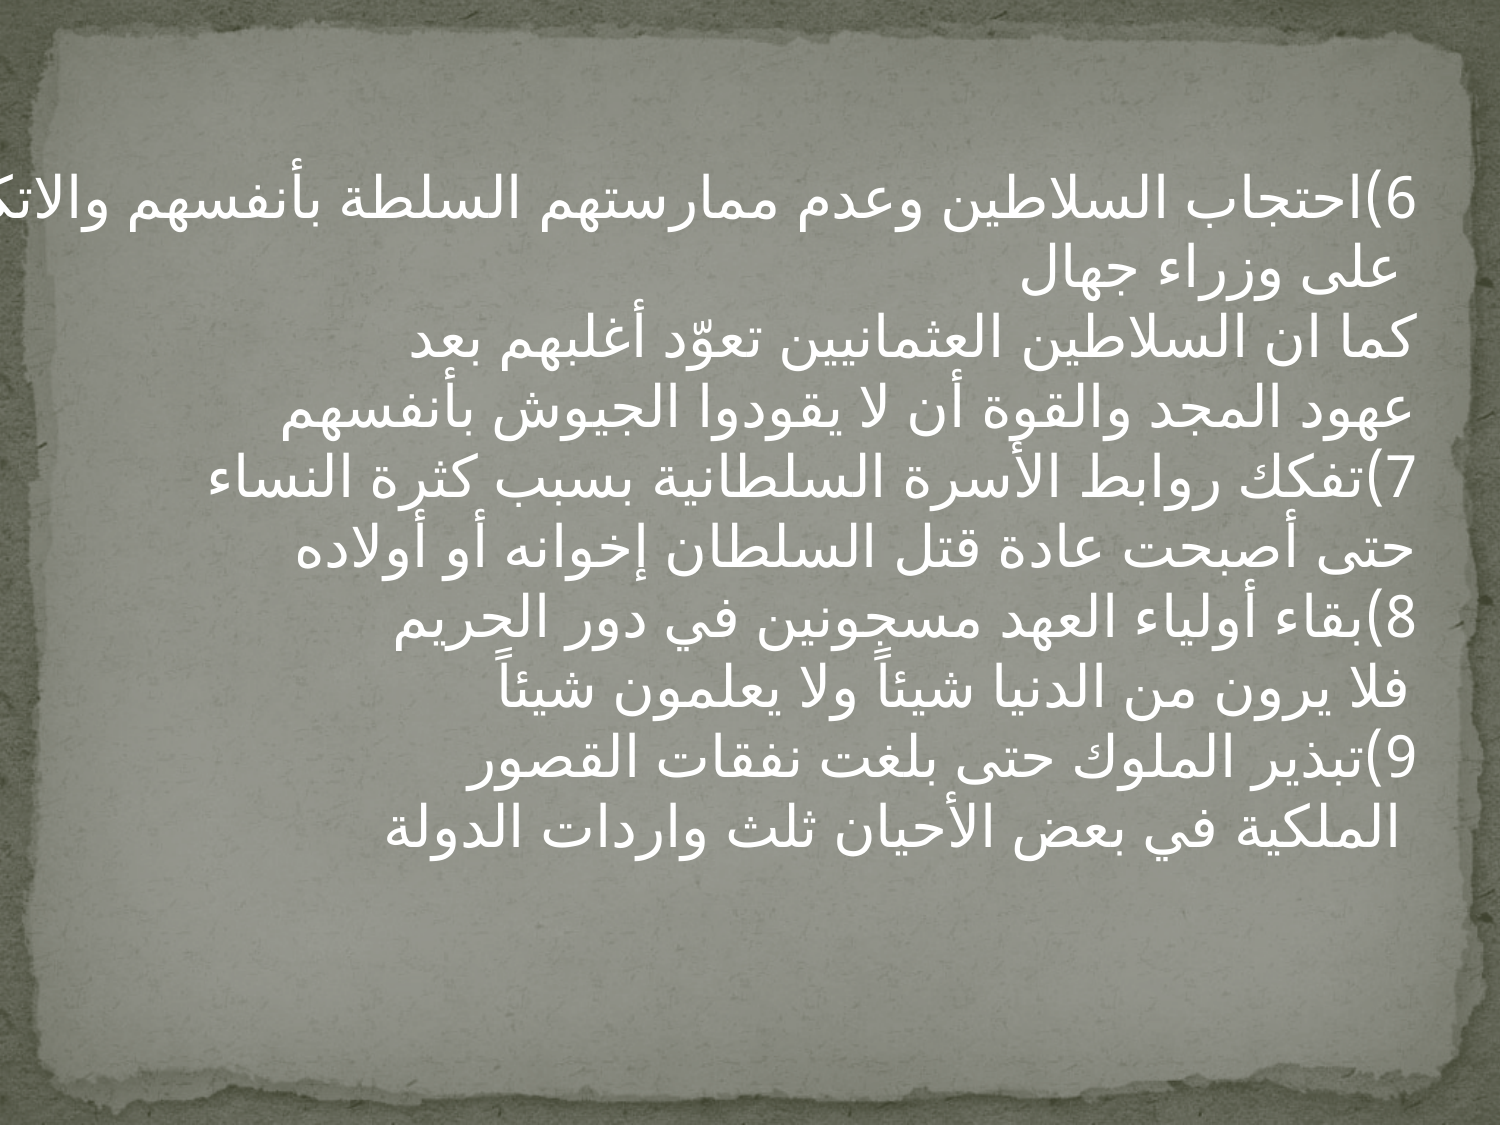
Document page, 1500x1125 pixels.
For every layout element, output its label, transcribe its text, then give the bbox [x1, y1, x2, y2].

text_box 6)احتجاب السلاطين وعدم ممارستهم السلطة بأنفسهم والاتكال على وزراء جهال كما ان السلاطين العثمانيين تعوّد أغلبهم بعد عهود المجد والقوة أن لا يقودوا الجيوش بأنفسهم 7)تفكك روابط الأسرة السلطانية بسبب كثرة النساء حتى أصبحت عادة قتل السلطان إخوانه أو أولاده 8)بقاء أولياء العهد مسجونين في دور الحريم فلا يرون من الدنيا شيئاً ولا يعلمون شيئاً 9)تبذير الملوك حتى بلغت نفقات القصور الملكية في بعض الأحيان ثلث واردات الدولة [0, 152, 1433, 912]
